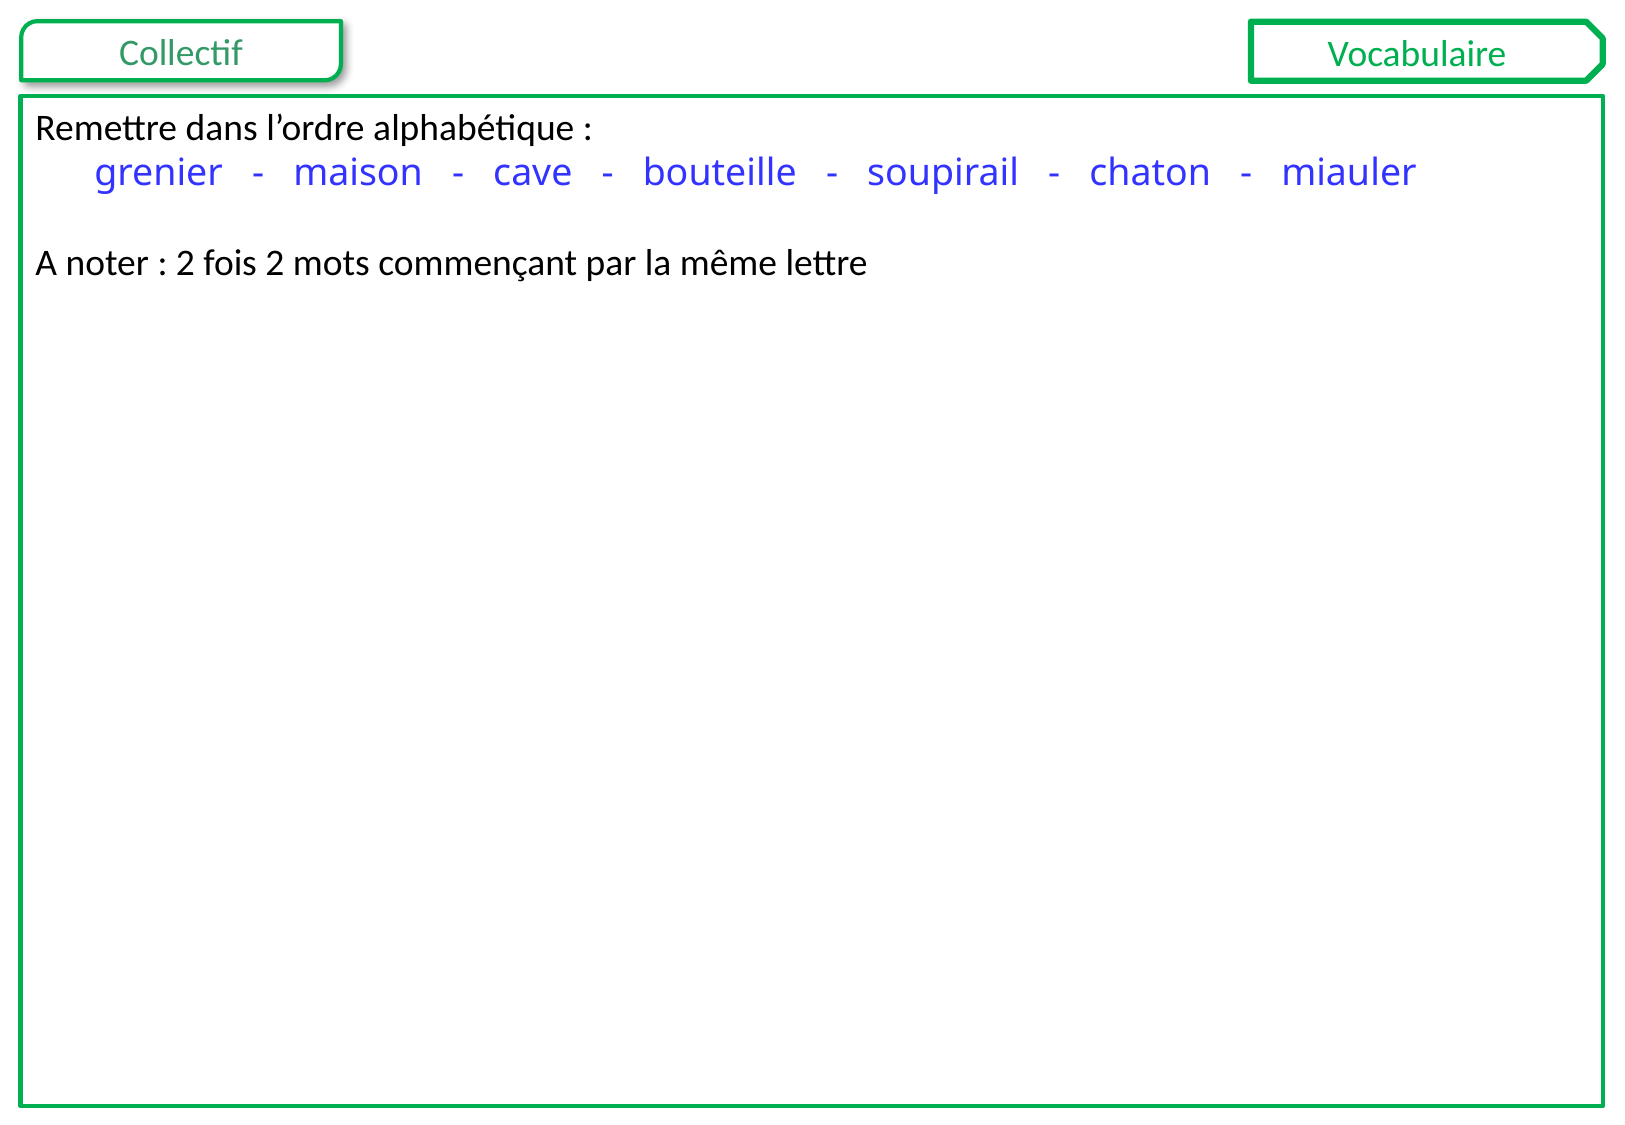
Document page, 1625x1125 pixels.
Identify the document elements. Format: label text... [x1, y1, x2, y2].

list Vocabulaire [1250, 21, 1584, 81]
list Remettre dans l’ordre alphabétique : grenier - maison - cave - bouteille - soupirail - chaton - miauler A noter : 2 fois 2 mots commençant par la même lettre [18, 94, 1605, 1108]
